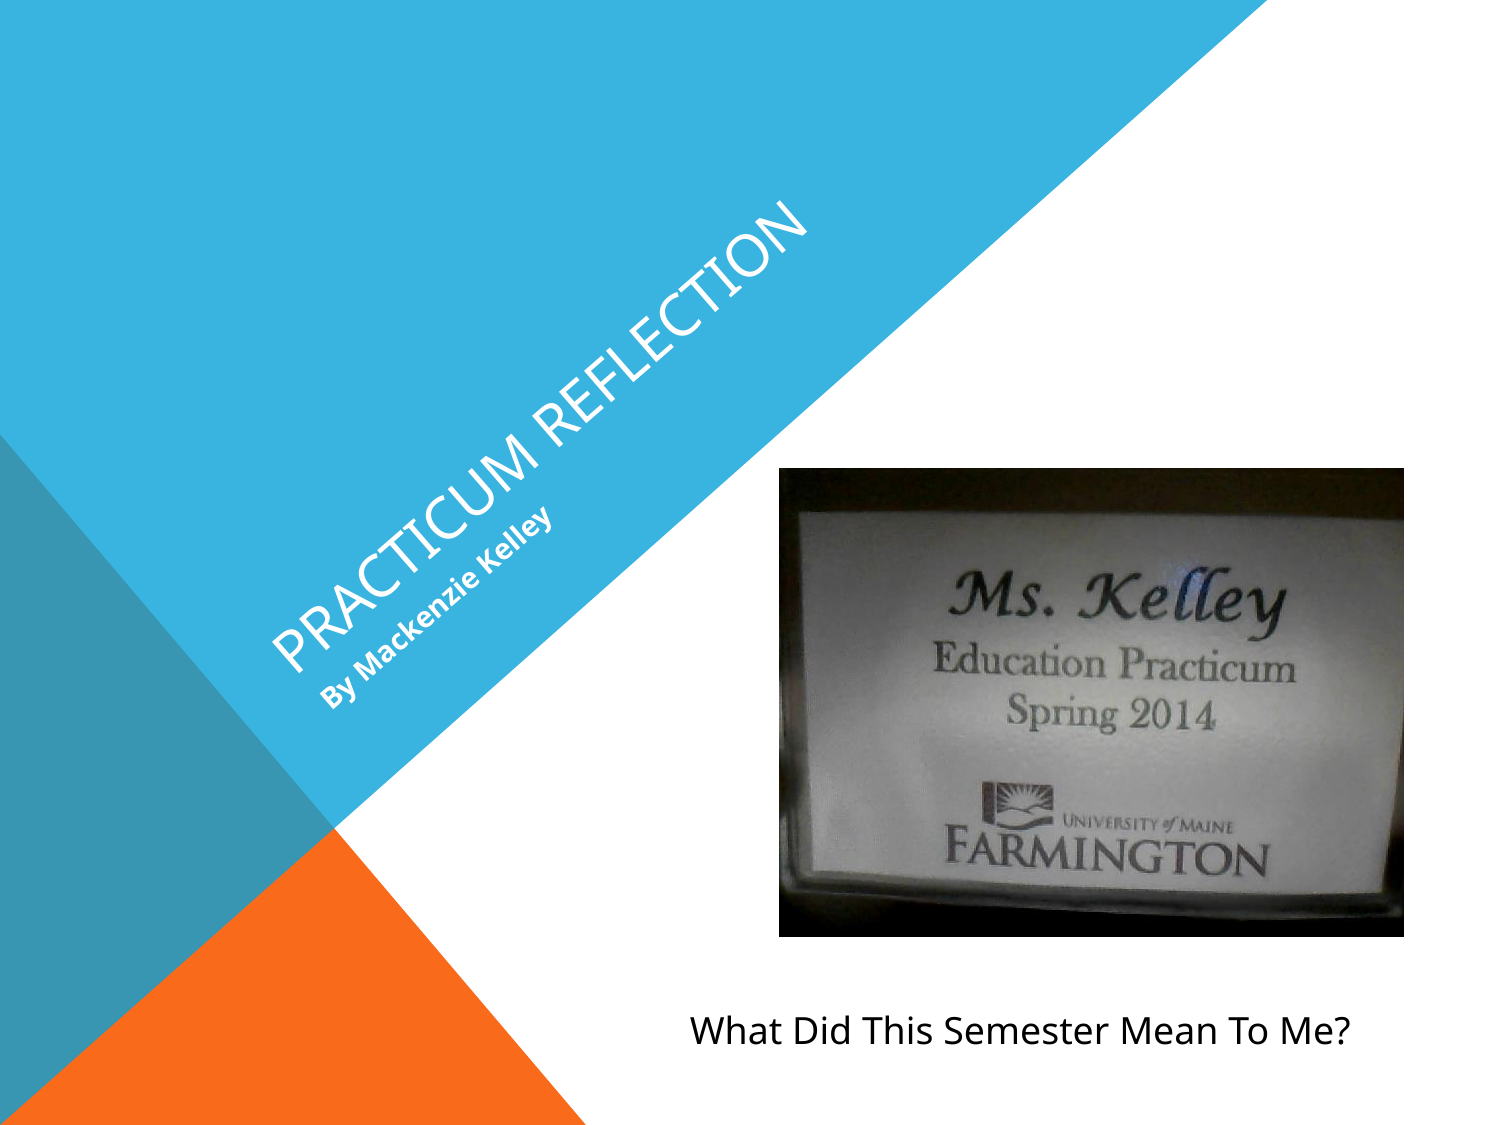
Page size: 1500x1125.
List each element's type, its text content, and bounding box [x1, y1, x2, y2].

text_box What Did This Semester Mean To Me? [675, 999, 1375, 1060]
title Practicum Reflection [174, 0, 938, 696]
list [778, 467, 1404, 937]
list By Mackenzie Kelley [295, 70, 1081, 772]
